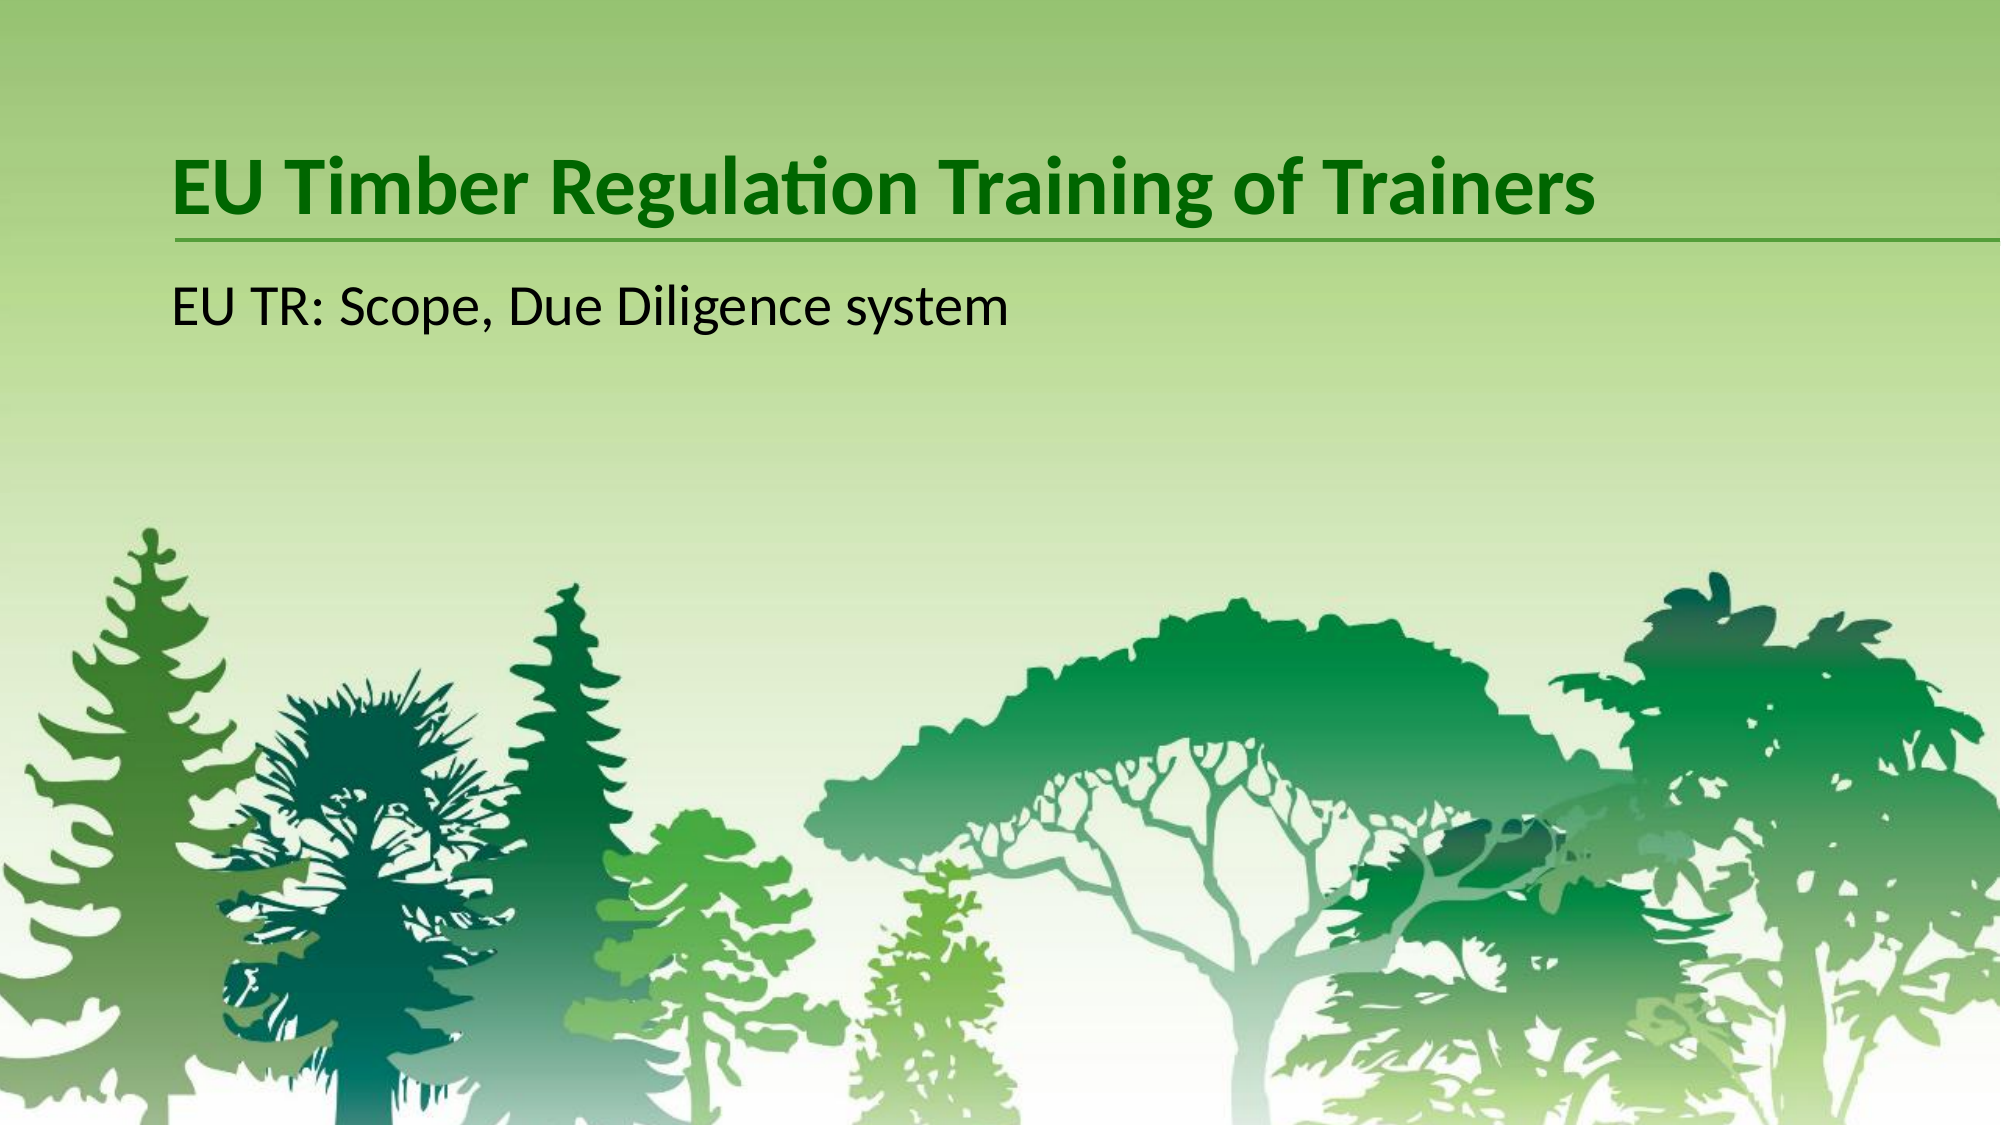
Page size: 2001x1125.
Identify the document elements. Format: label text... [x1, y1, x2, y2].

slide_number 2 [1493, 1065, 1944, 1125]
title EU Timber Regulation Training of Trainers [156, 95, 2000, 241]
picture [0, 0, 2000, 1125]
subtitle EU TR: Scope, Due Diligence system [156, 267, 1657, 540]
